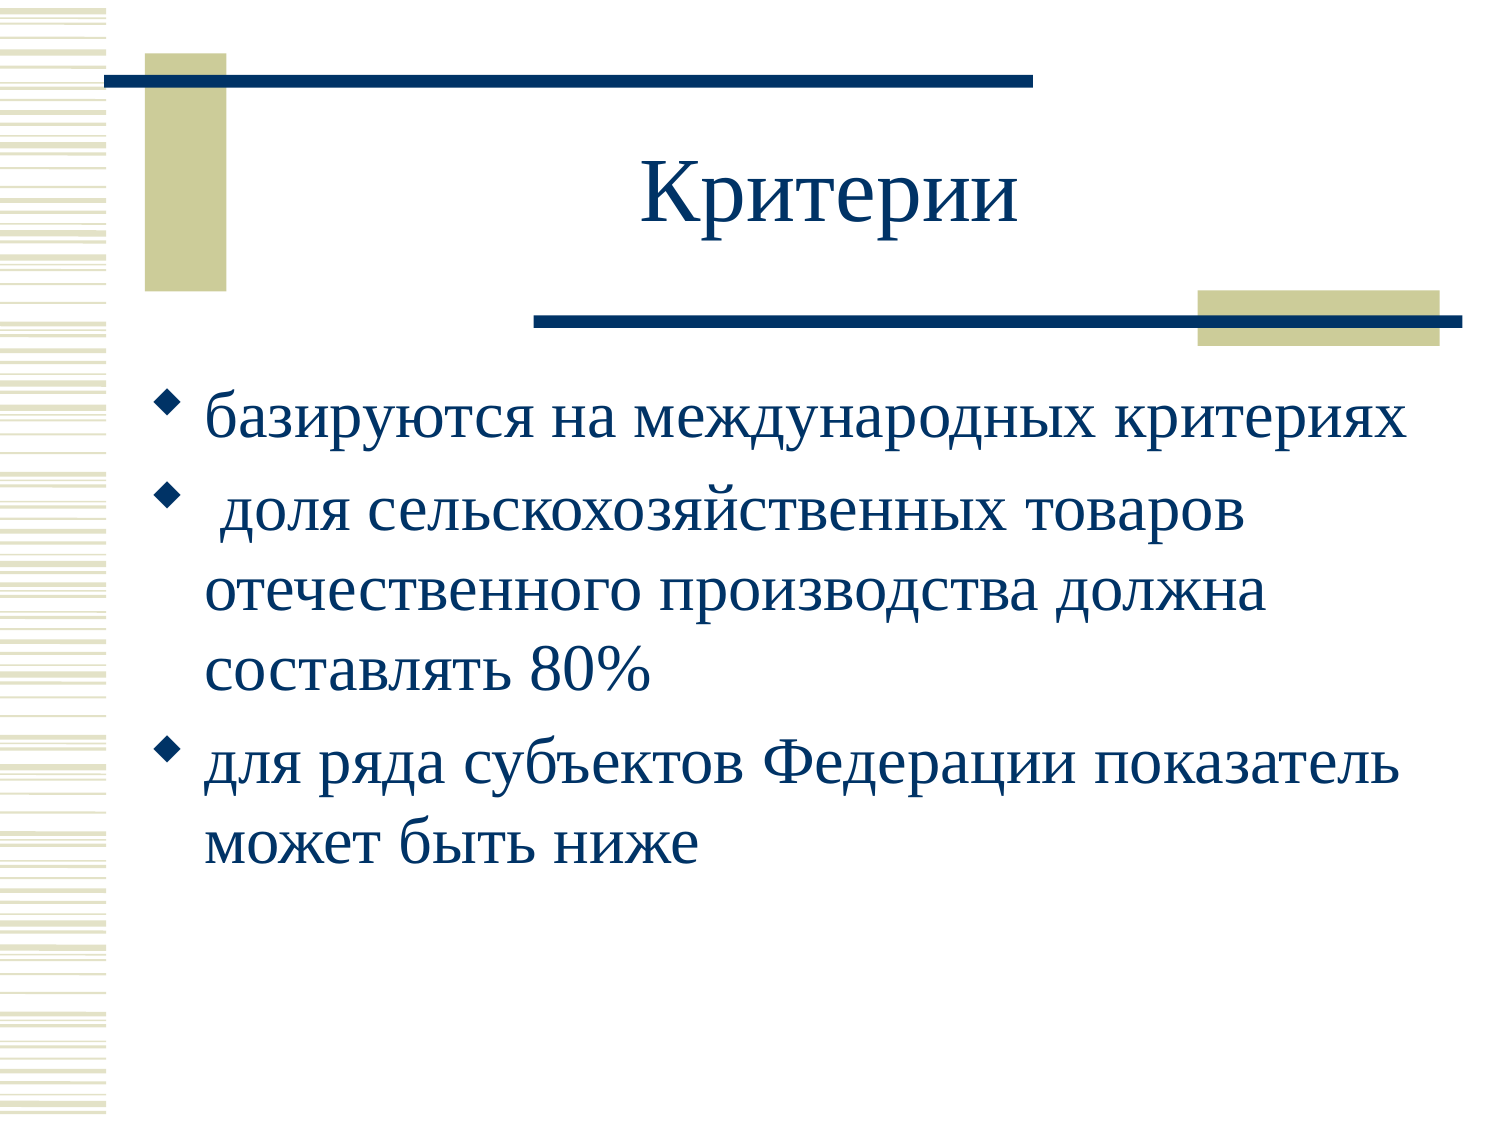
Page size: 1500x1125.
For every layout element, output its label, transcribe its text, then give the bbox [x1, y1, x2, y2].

title Критерии [225, 99, 1436, 288]
list базируются на международных критериях доля сельскохозяйственных товаров отечественного производства должна составлять 80% для ряда субъектов Федерации показатель может быть ниже [132, 363, 1439, 1000]
